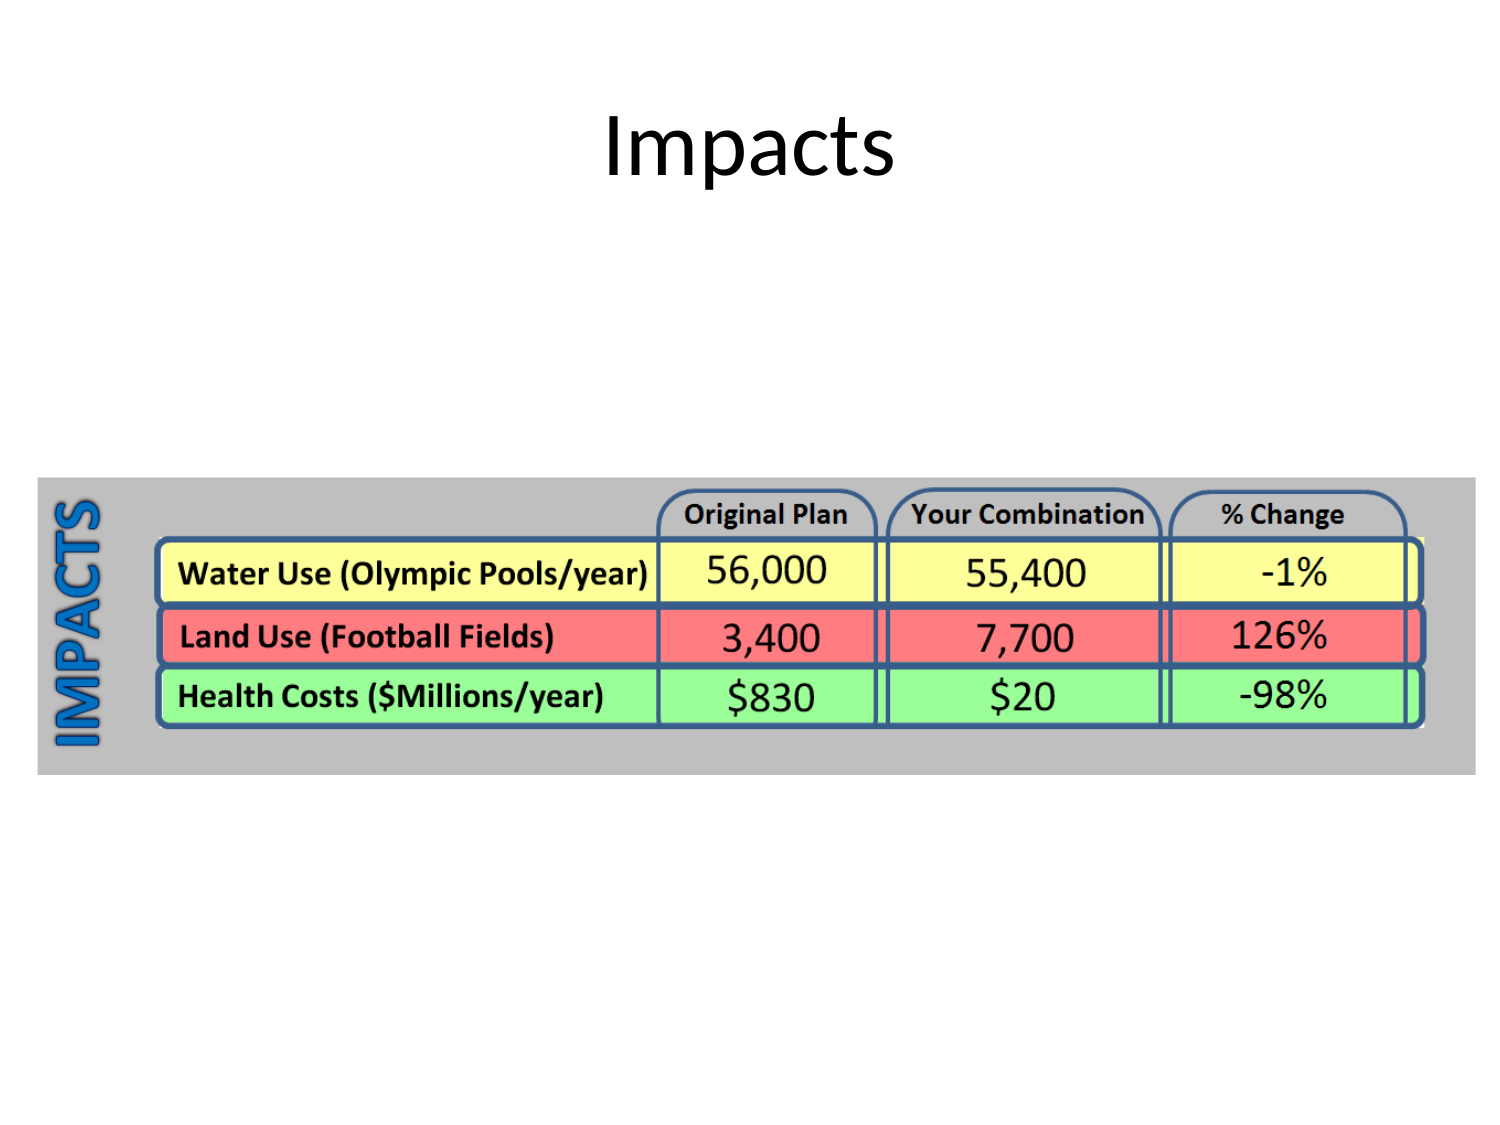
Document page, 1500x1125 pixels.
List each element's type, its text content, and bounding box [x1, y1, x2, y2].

title Impacts [75, 45, 1425, 233]
picture [37, 474, 1476, 776]
